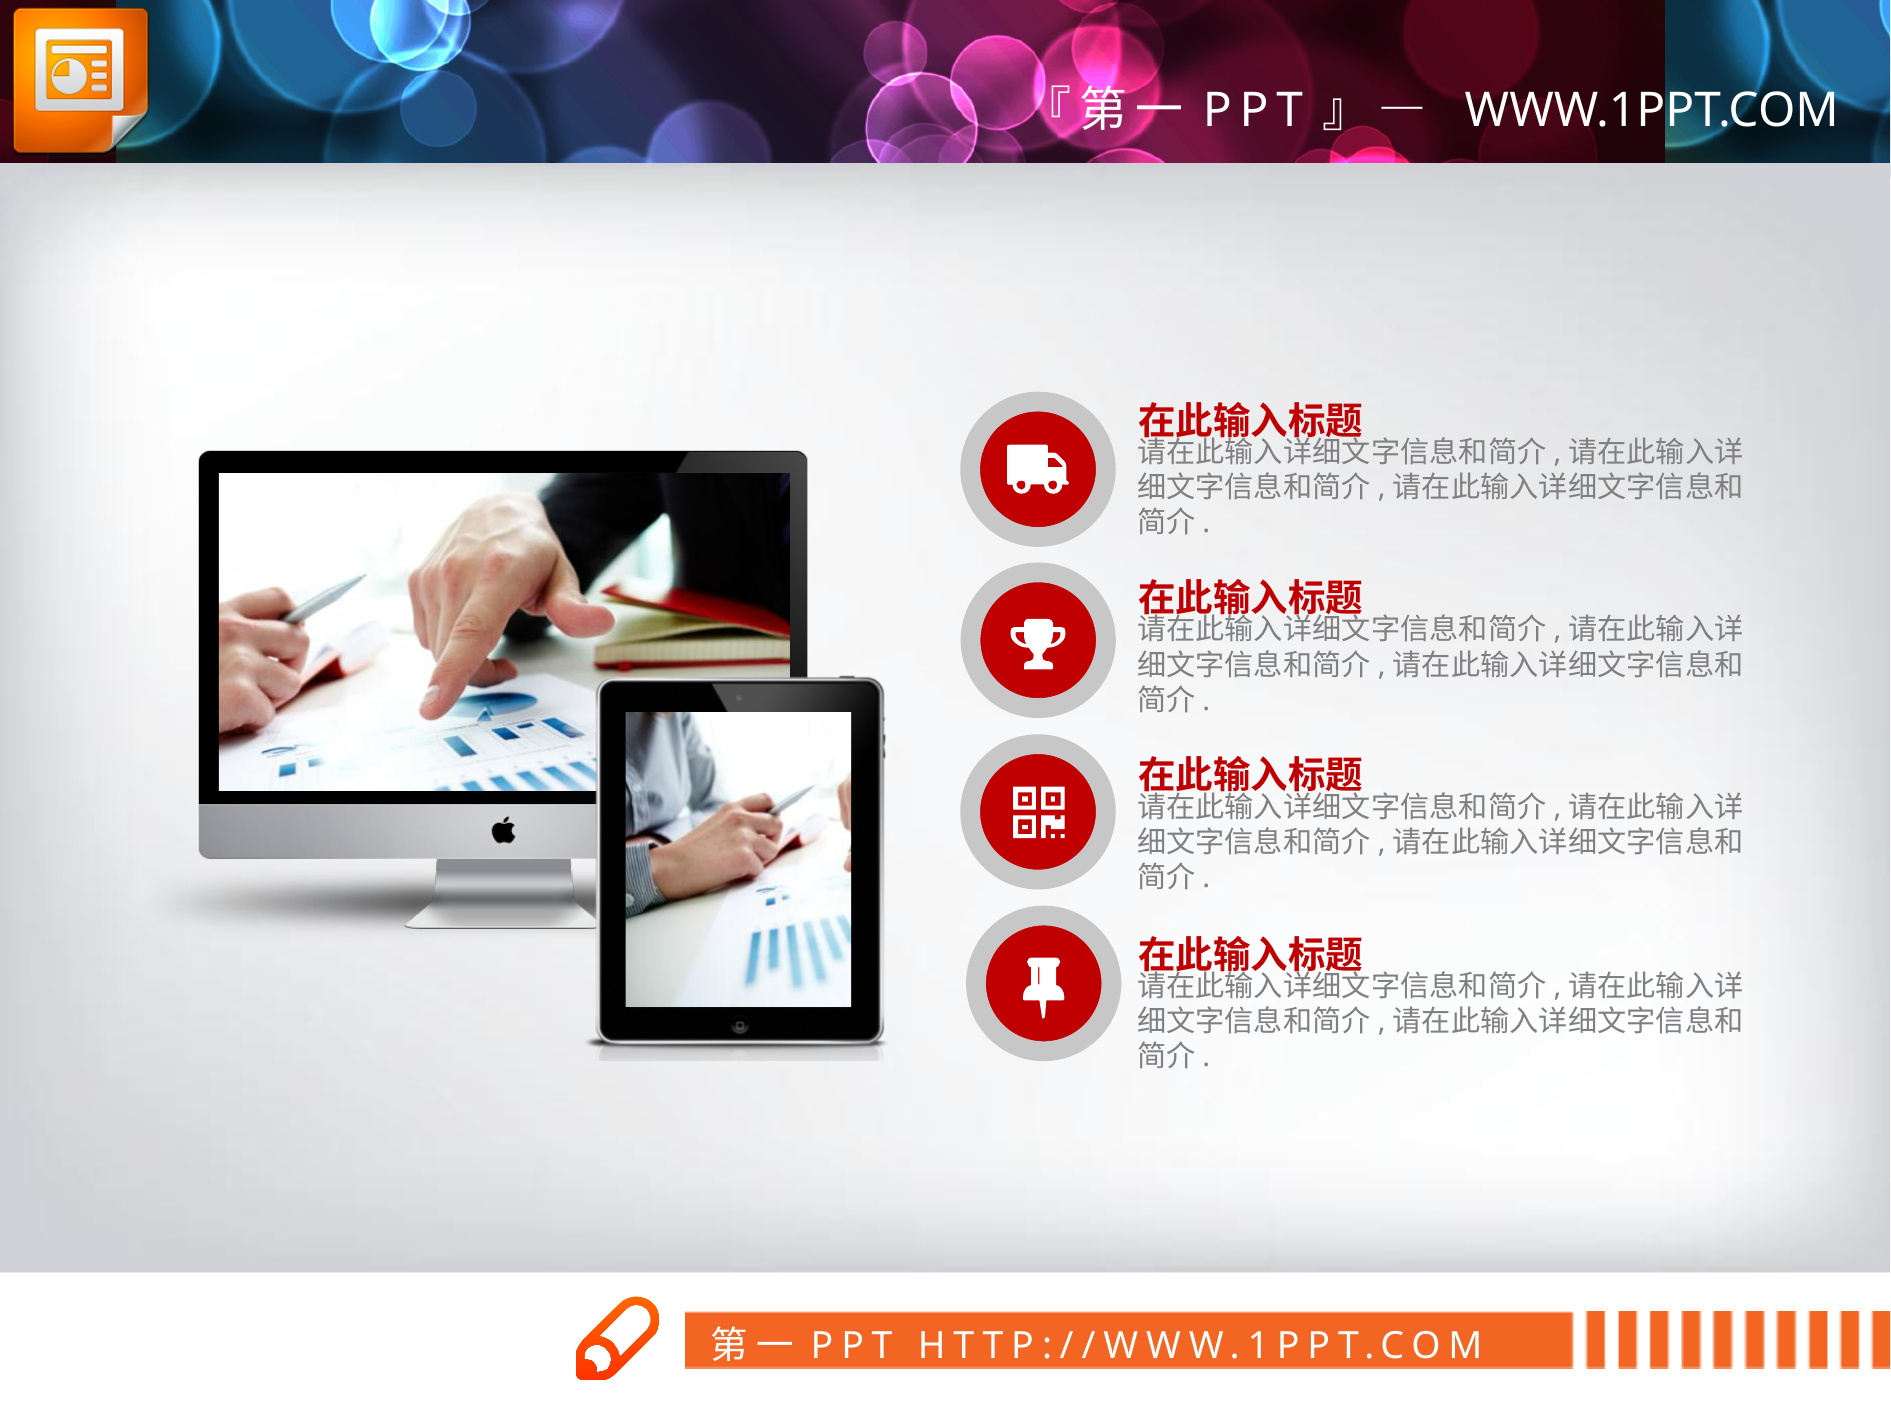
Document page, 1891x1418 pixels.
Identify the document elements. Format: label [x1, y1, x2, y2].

text_box [1121, 743, 1784, 884]
text_box [141, 424, 863, 972]
text_box [969, 401, 1107, 538]
text_box [1121, 389, 1784, 530]
text_box [1121, 566, 1784, 707]
text_box [578, 665, 899, 1061]
text_box [970, 572, 1107, 709]
picture [685, 1311, 1891, 1369]
text_box [1121, 923, 1784, 1064]
text_box [969, 743, 1107, 880]
text_box [975, 915, 1112, 1052]
picture [0, 0, 1891, 1275]
